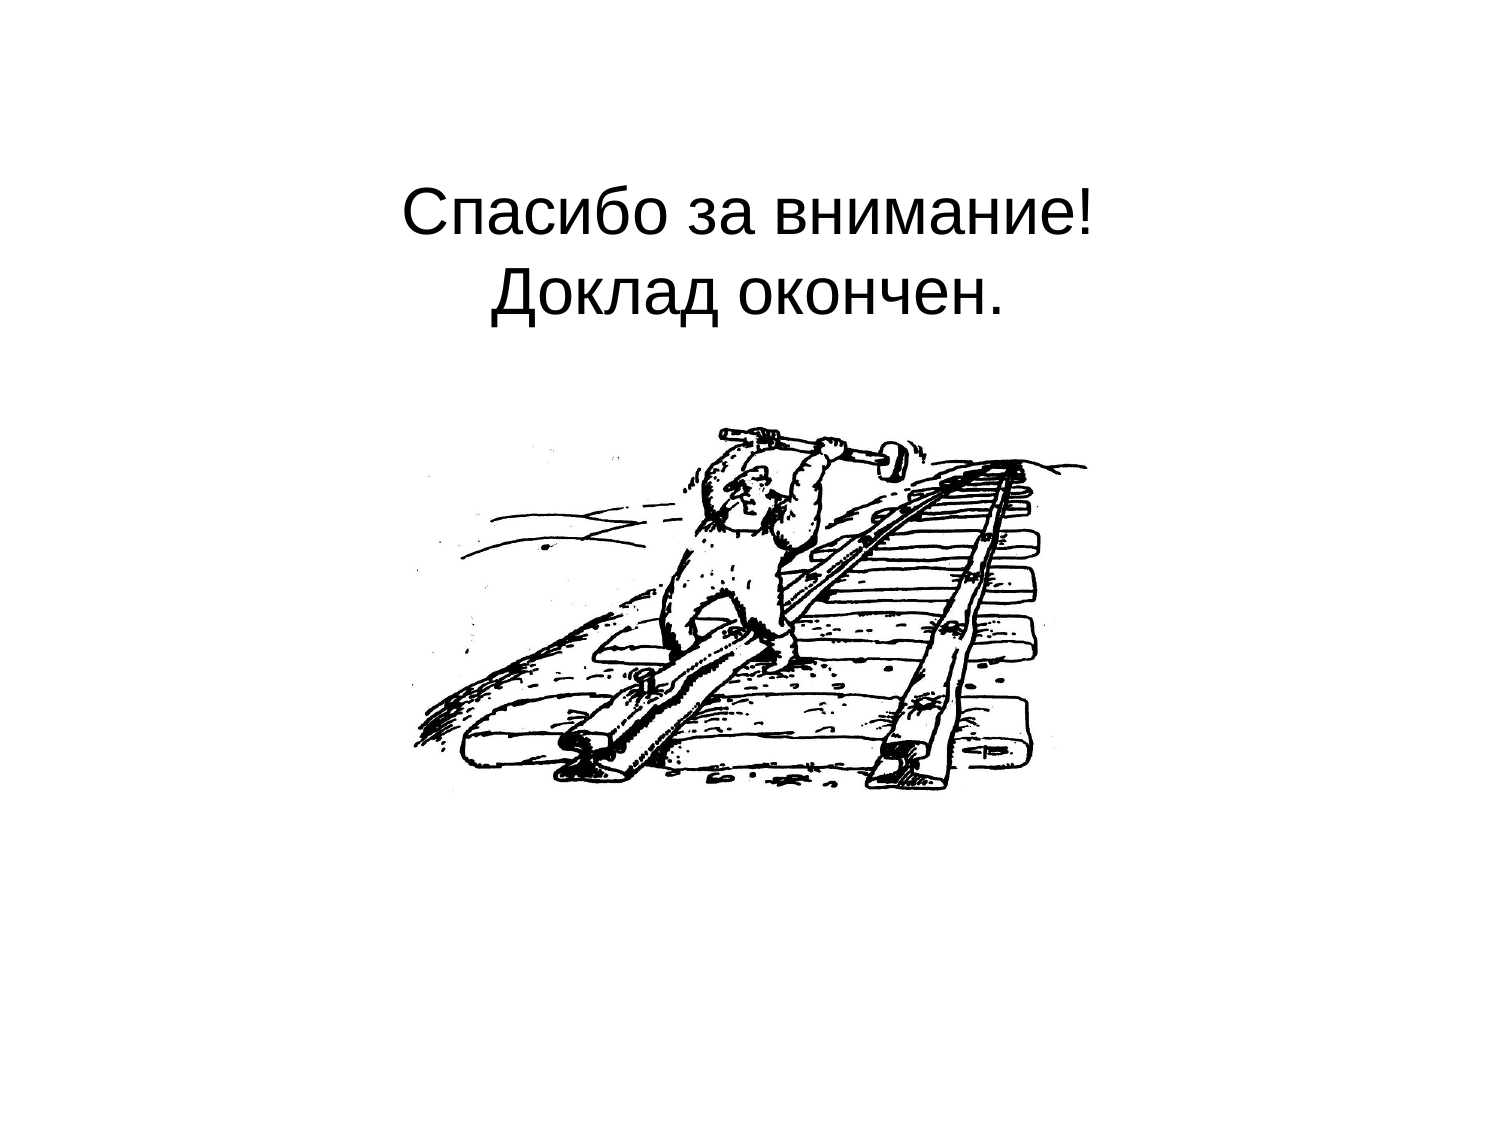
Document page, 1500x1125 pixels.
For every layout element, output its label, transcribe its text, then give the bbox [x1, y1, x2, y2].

picture [411, 420, 1089, 794]
text_box Спасибо за внимание! Доклад окончен. [386, 160, 1111, 336]
